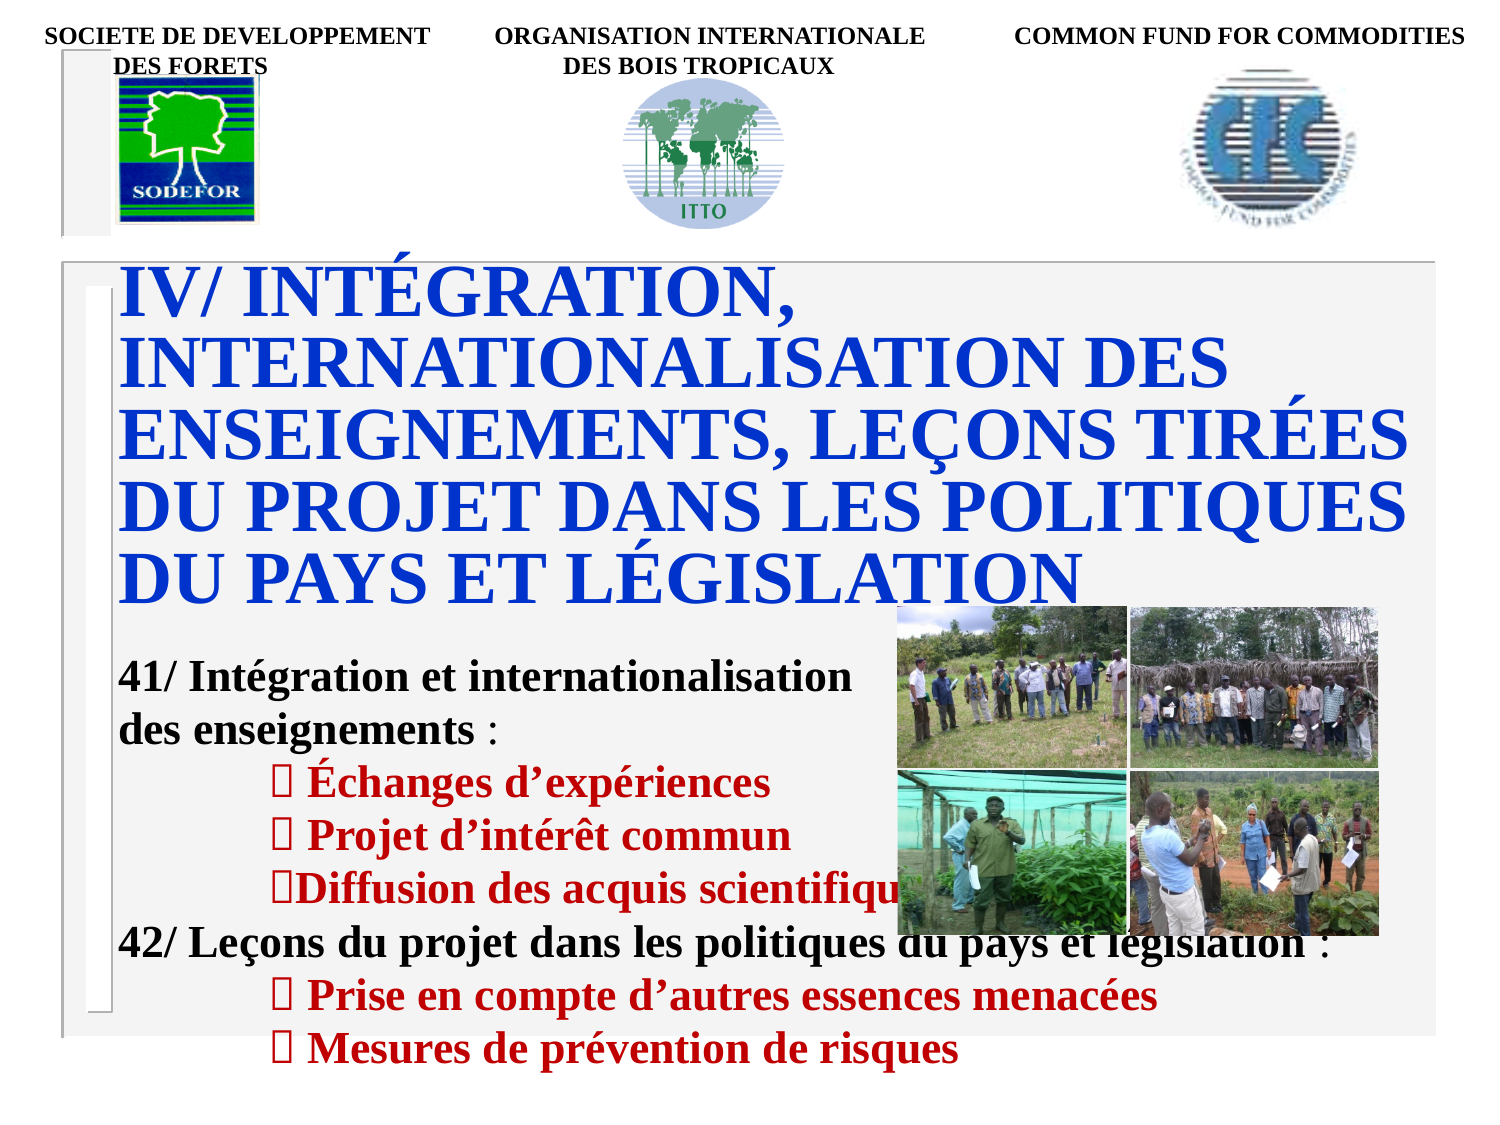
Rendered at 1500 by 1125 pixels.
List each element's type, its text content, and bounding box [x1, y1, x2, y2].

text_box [897, 606, 1379, 936]
list IV/ intégration, internationalisation des enseignements, leçons tirées du projet dans les politiques du pays et législation 41/ Intégration et internationalisation des enseignements :  échanges d’expériences  Projet d’intérêt commun Diffusion des acquis scientifiques 42/ Leçons du projet dans les politiques du pays et législation :  Prise en compte d’autres essences menacées  Mesures de prévention de risques [46, 250, 1457, 1086]
picture [1171, 65, 1360, 229]
picture [621, 77, 785, 229]
text_box SOCIETE DE DEVELOPPEMENT ORGANISATION INTERNATIONALE COMMON FUND FOR COMMODITIES DES FORETS DES BOIS TROPICAUX [29, 12, 1489, 87]
picture [115, 74, 260, 226]
